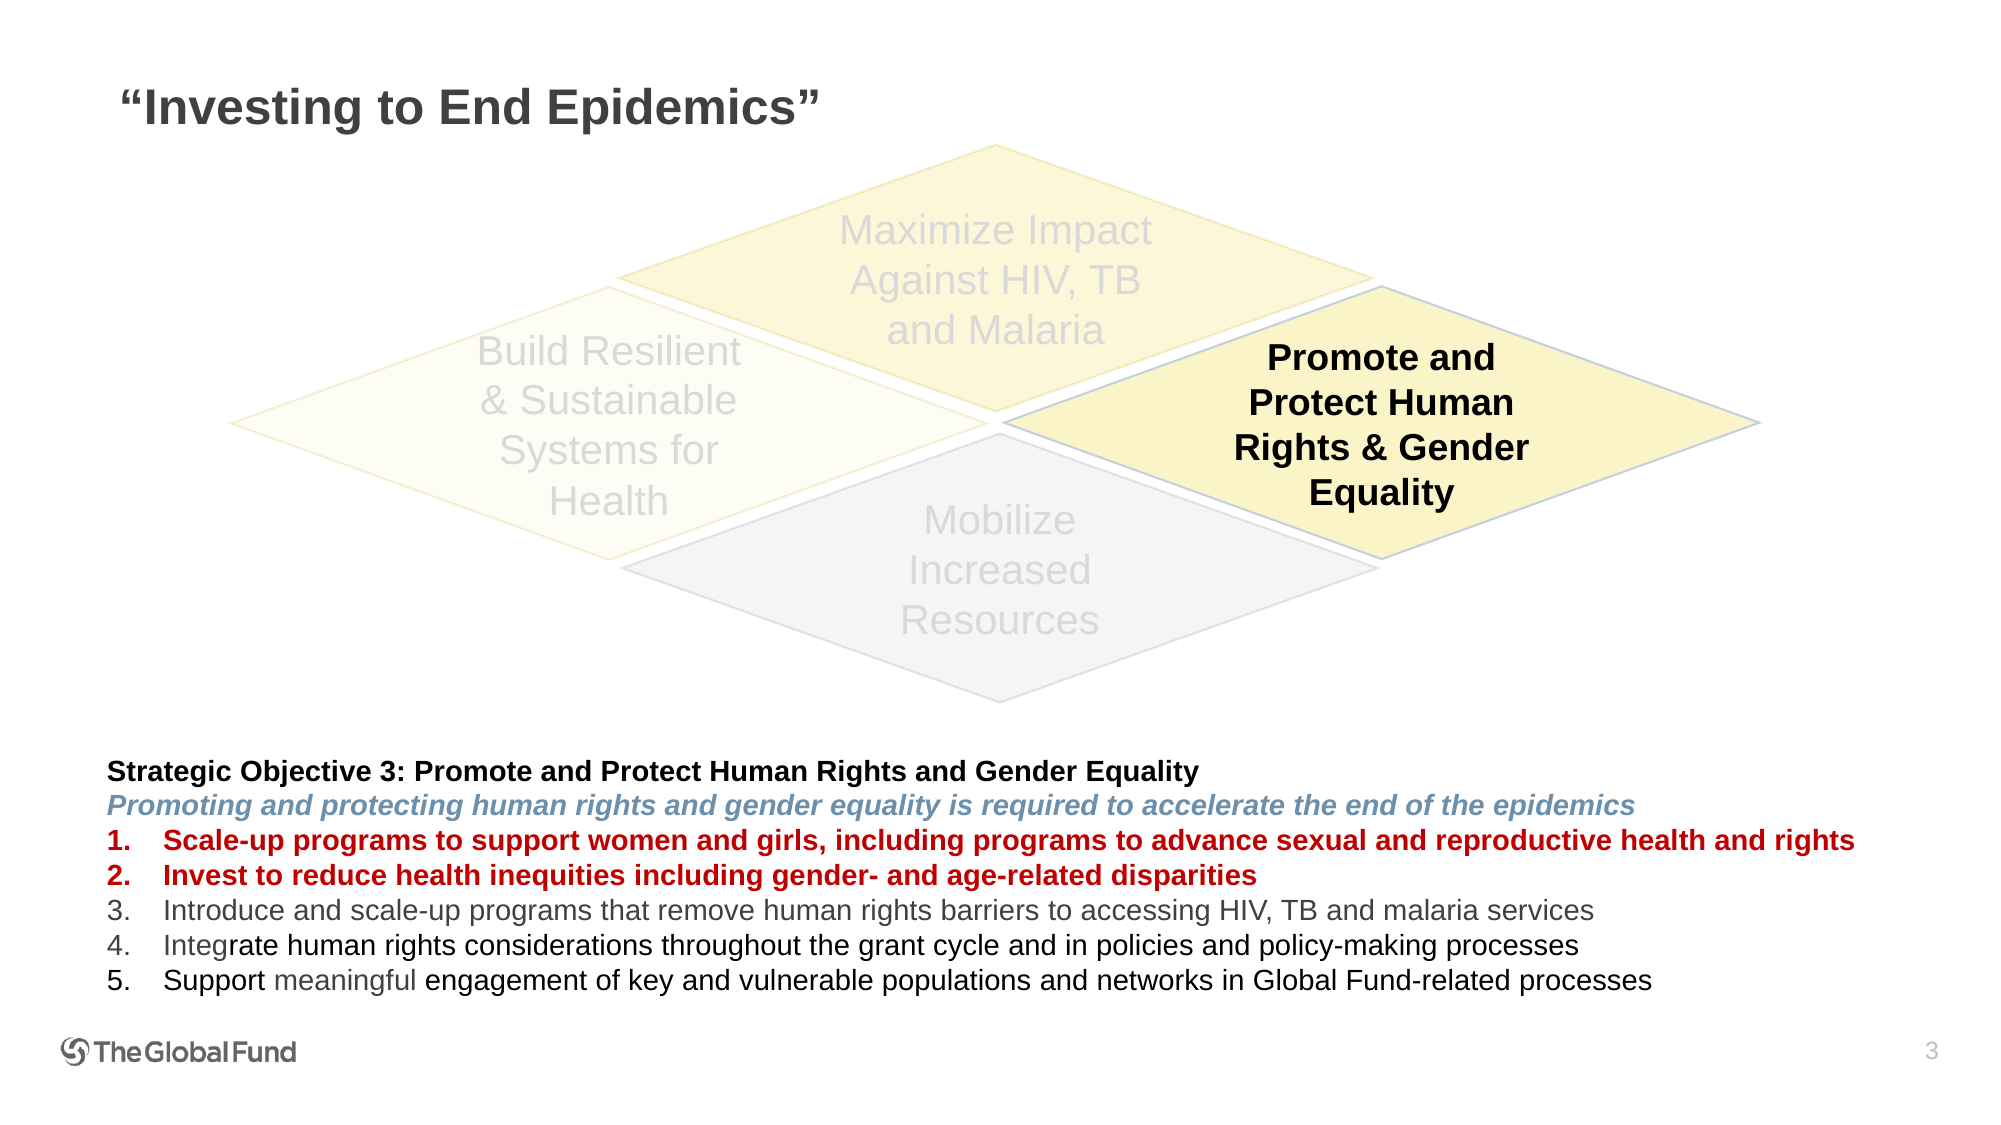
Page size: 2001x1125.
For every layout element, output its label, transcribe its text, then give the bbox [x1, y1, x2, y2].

picture [60, 1037, 296, 1066]
text_box Strategic Objective 3: Promote and Protect Human Rights and Gender Equality Promoting and protecting human rights and gender equality is required to accelerate the end of the epidemics Scale-up programs to support women and girls, including programs to advance sexual and reproductive health and rights Invest to reduce health inequities including gender- and age-related disparities Introduce and scale-up programs that remove human rights barriers to accessing HIV, TB and malaria services Integrate human rights considerations throughout the grant cycle and in policies and policy-making processes Support meaningful engagement of key and vulnerable populations and networks in Global Fund-related processes [92, 744, 1927, 1004]
text_box Promote and Protect Human Rights & Gender Equality [1001, 285, 1763, 561]
slide_number 3 [1862, 1016, 1939, 1065]
text_box “Investing to End Epidemics” [118, 74, 1883, 201]
text_box Build Resilient & Sustainable Systems for Health [228, 285, 990, 561]
text_box Maximize Impact Against HIV, TB and Malaria [615, 143, 1377, 413]
text_box Mobilize Increased Resources [619, 432, 1381, 704]
